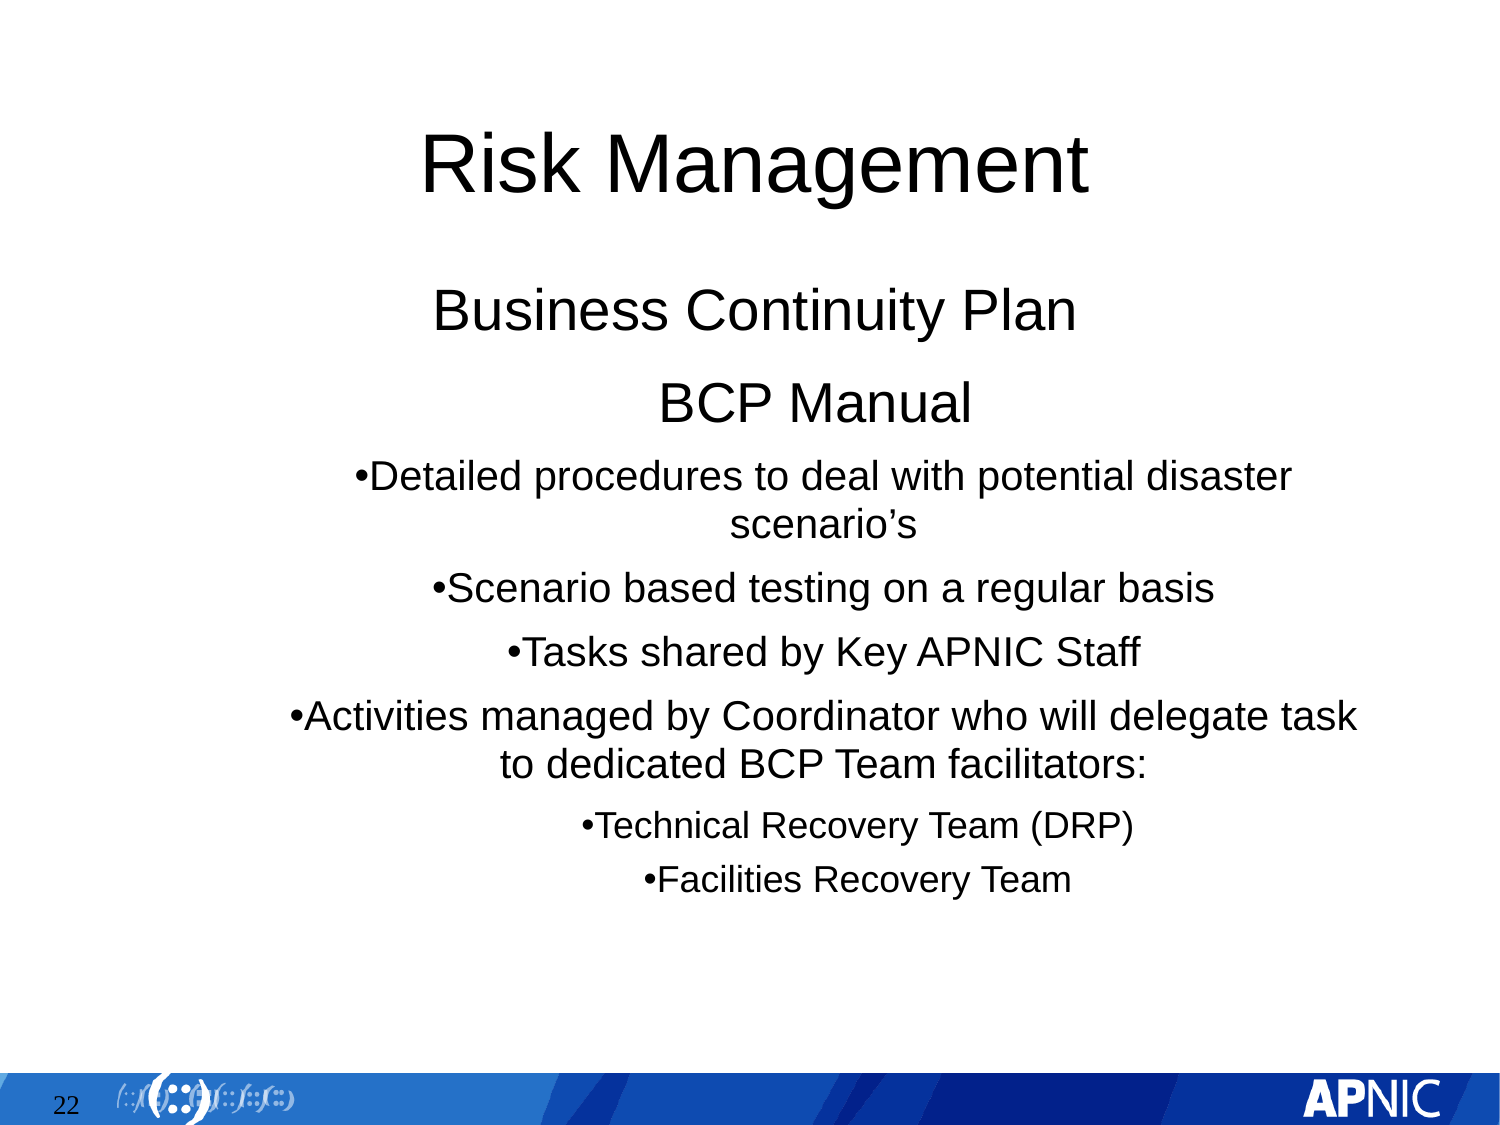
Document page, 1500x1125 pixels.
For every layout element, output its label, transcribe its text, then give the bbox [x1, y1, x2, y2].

slide_number 22 [15, 1087, 81, 1119]
picture [0, 1069, 1500, 1125]
subtitle Business Continuity Plan BCP Manual Detailed procedures to deal with potential disaster scenario’s Scenario based testing on a regular basis Tasks shared by Key APNIC Staff Activities managed by Coordinator who will delegate task to dedicated BCP Team facilitators: Technical Recovery Team (DRP) Facilities Recovery Team [116, 269, 1395, 1102]
title Risk Management [116, 70, 1393, 259]
